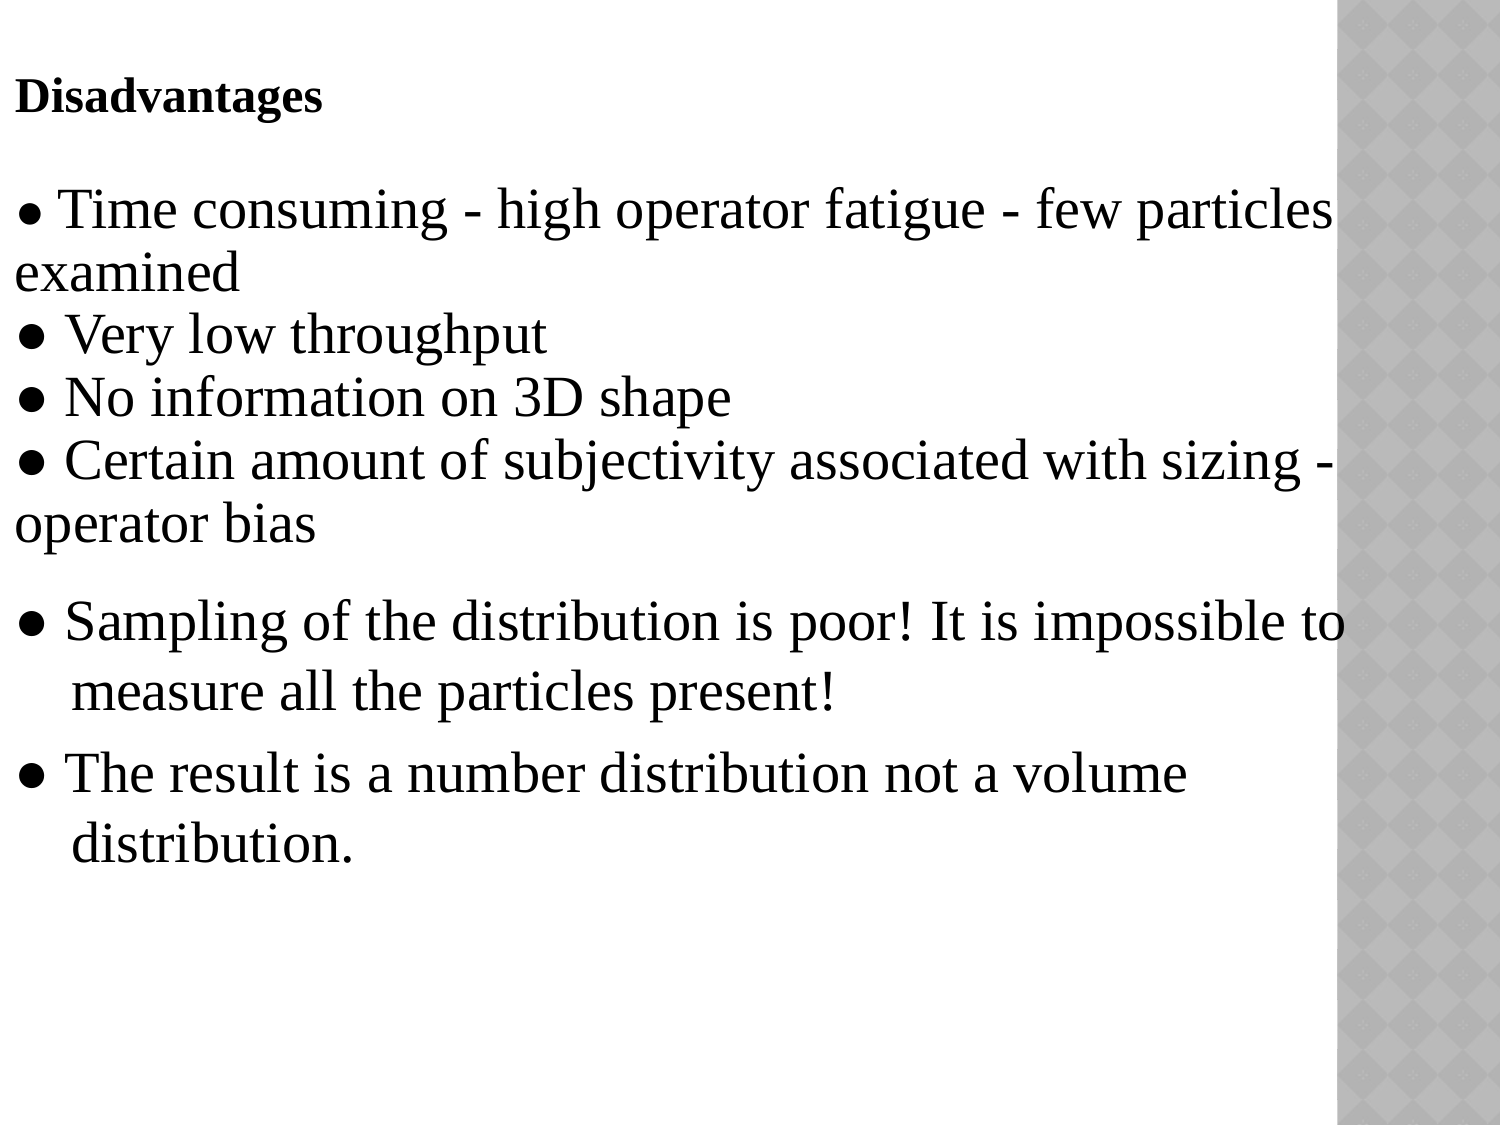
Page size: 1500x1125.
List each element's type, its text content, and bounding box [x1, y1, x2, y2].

text_box Disadvantages ● Time consuming - high operator fatigue - few particles examined ● Very low throughput ● No information on 3D shape ● Certain amount of subjectivity associated with sizing - operator bias [0, 62, 1400, 574]
text_box ● Sampling of the distribution is poor! It is impossible to measure all the particles present! ● The result is a number distribution not a volume distribution. [0, 574, 1400, 882]
